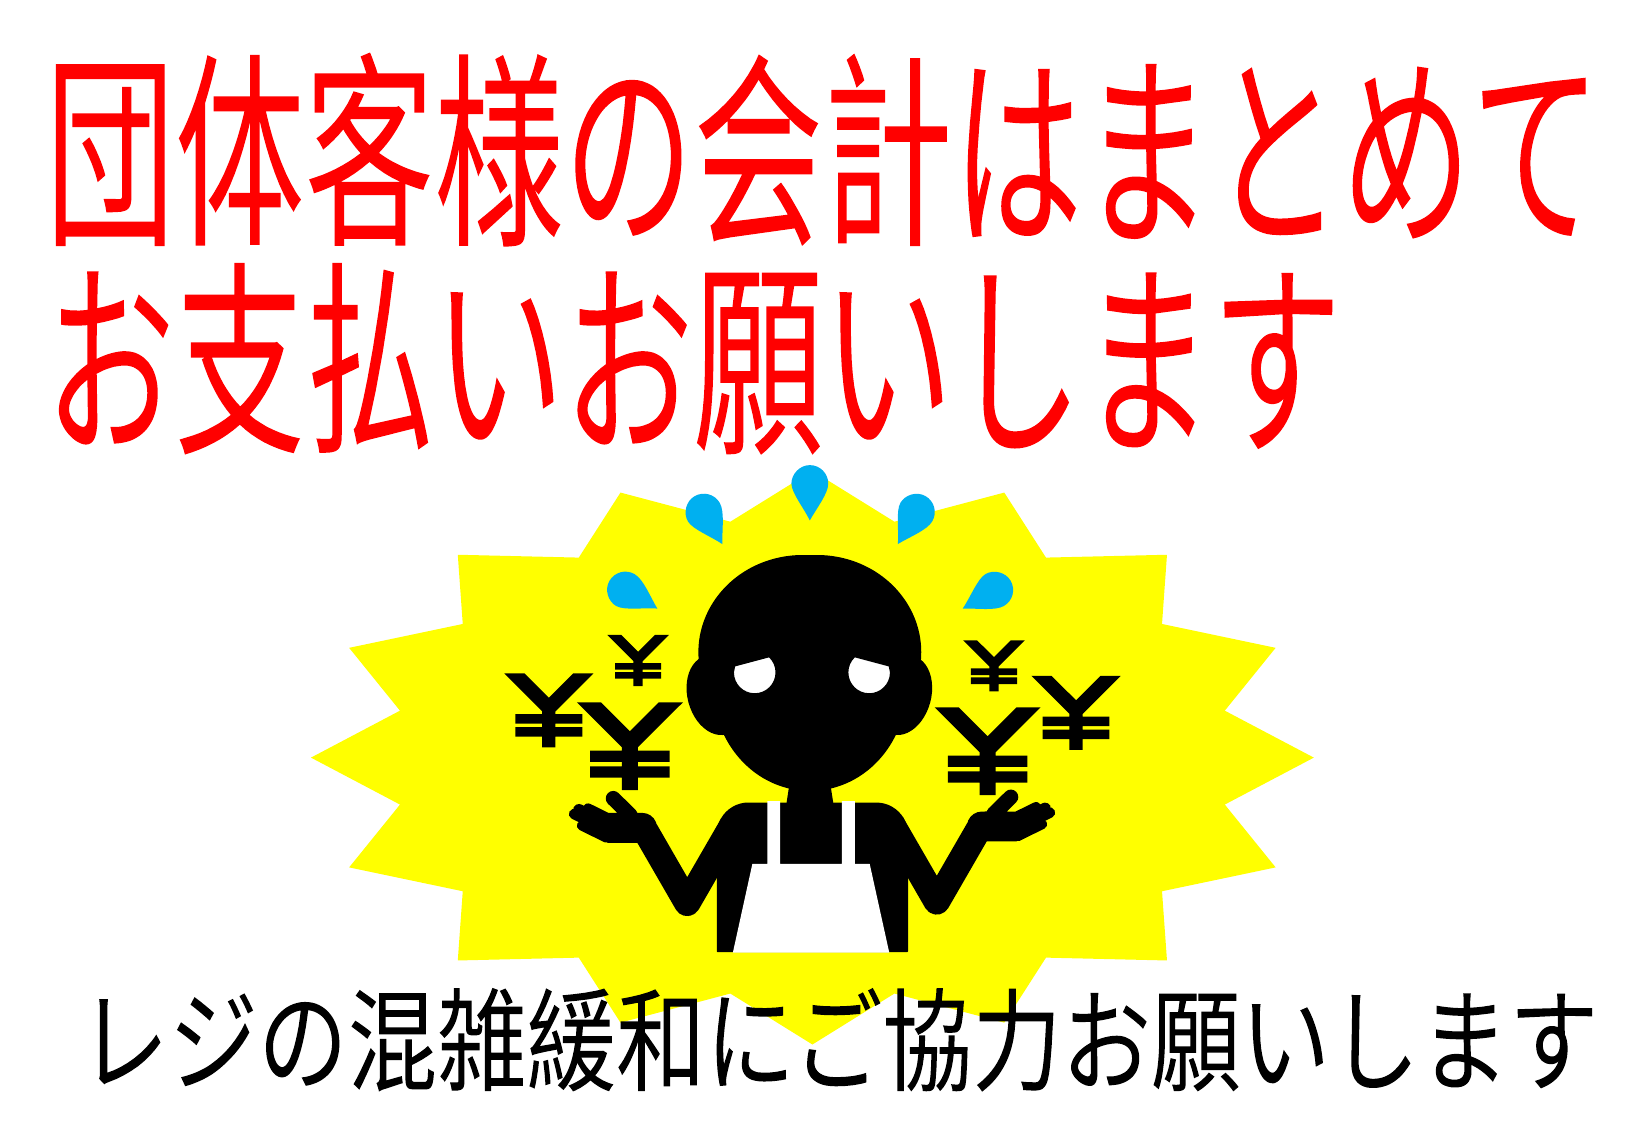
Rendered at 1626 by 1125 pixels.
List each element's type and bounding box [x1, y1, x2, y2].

text_box [308, 552, 568, 963]
text_box [504, 464, 1121, 953]
text_box [1057, 552, 1316, 963]
text_box [577, 960, 1047, 1047]
